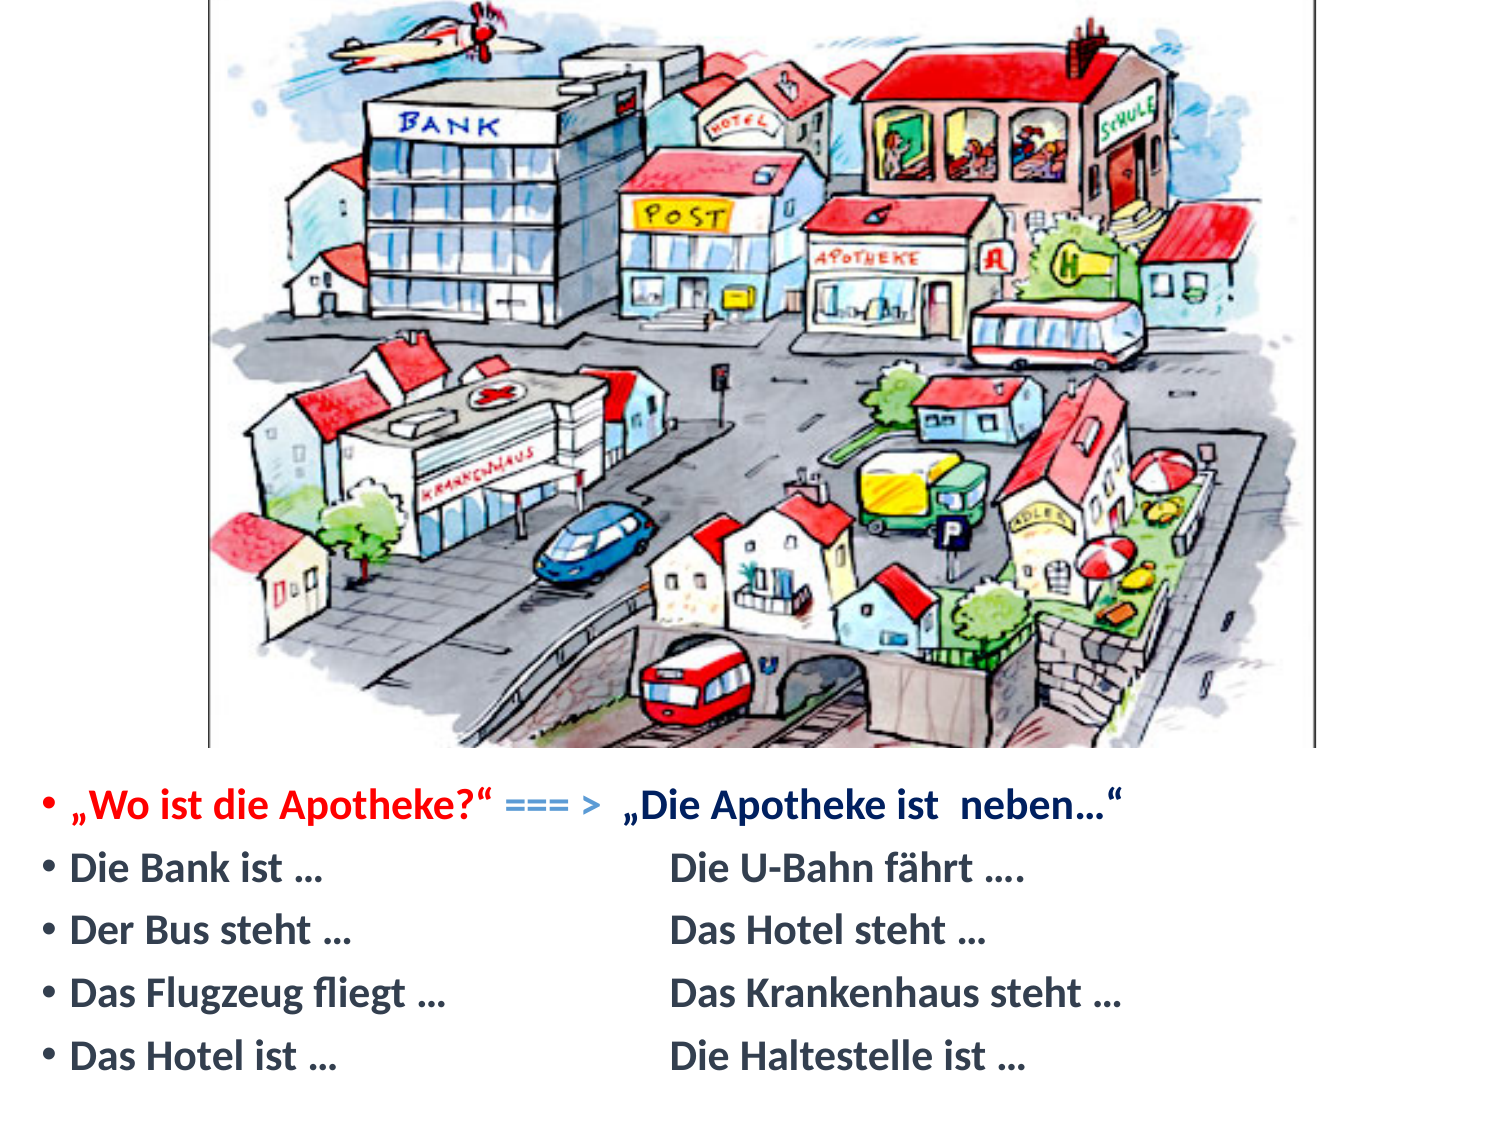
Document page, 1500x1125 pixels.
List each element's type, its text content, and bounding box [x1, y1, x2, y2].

picture [207, 0, 1317, 748]
list „Wo ist die Apotheke?“ === > „Die Apotheke ist neben…“ Die Bank ist … Die U-Bahn fährt …. Der Bus steht … Das Hotel steht … Das Flugzeug fliegt … Das Krankenhaus steht … Das Hotel ist … Die Haltestelle ist … [26, 716, 1500, 1125]
